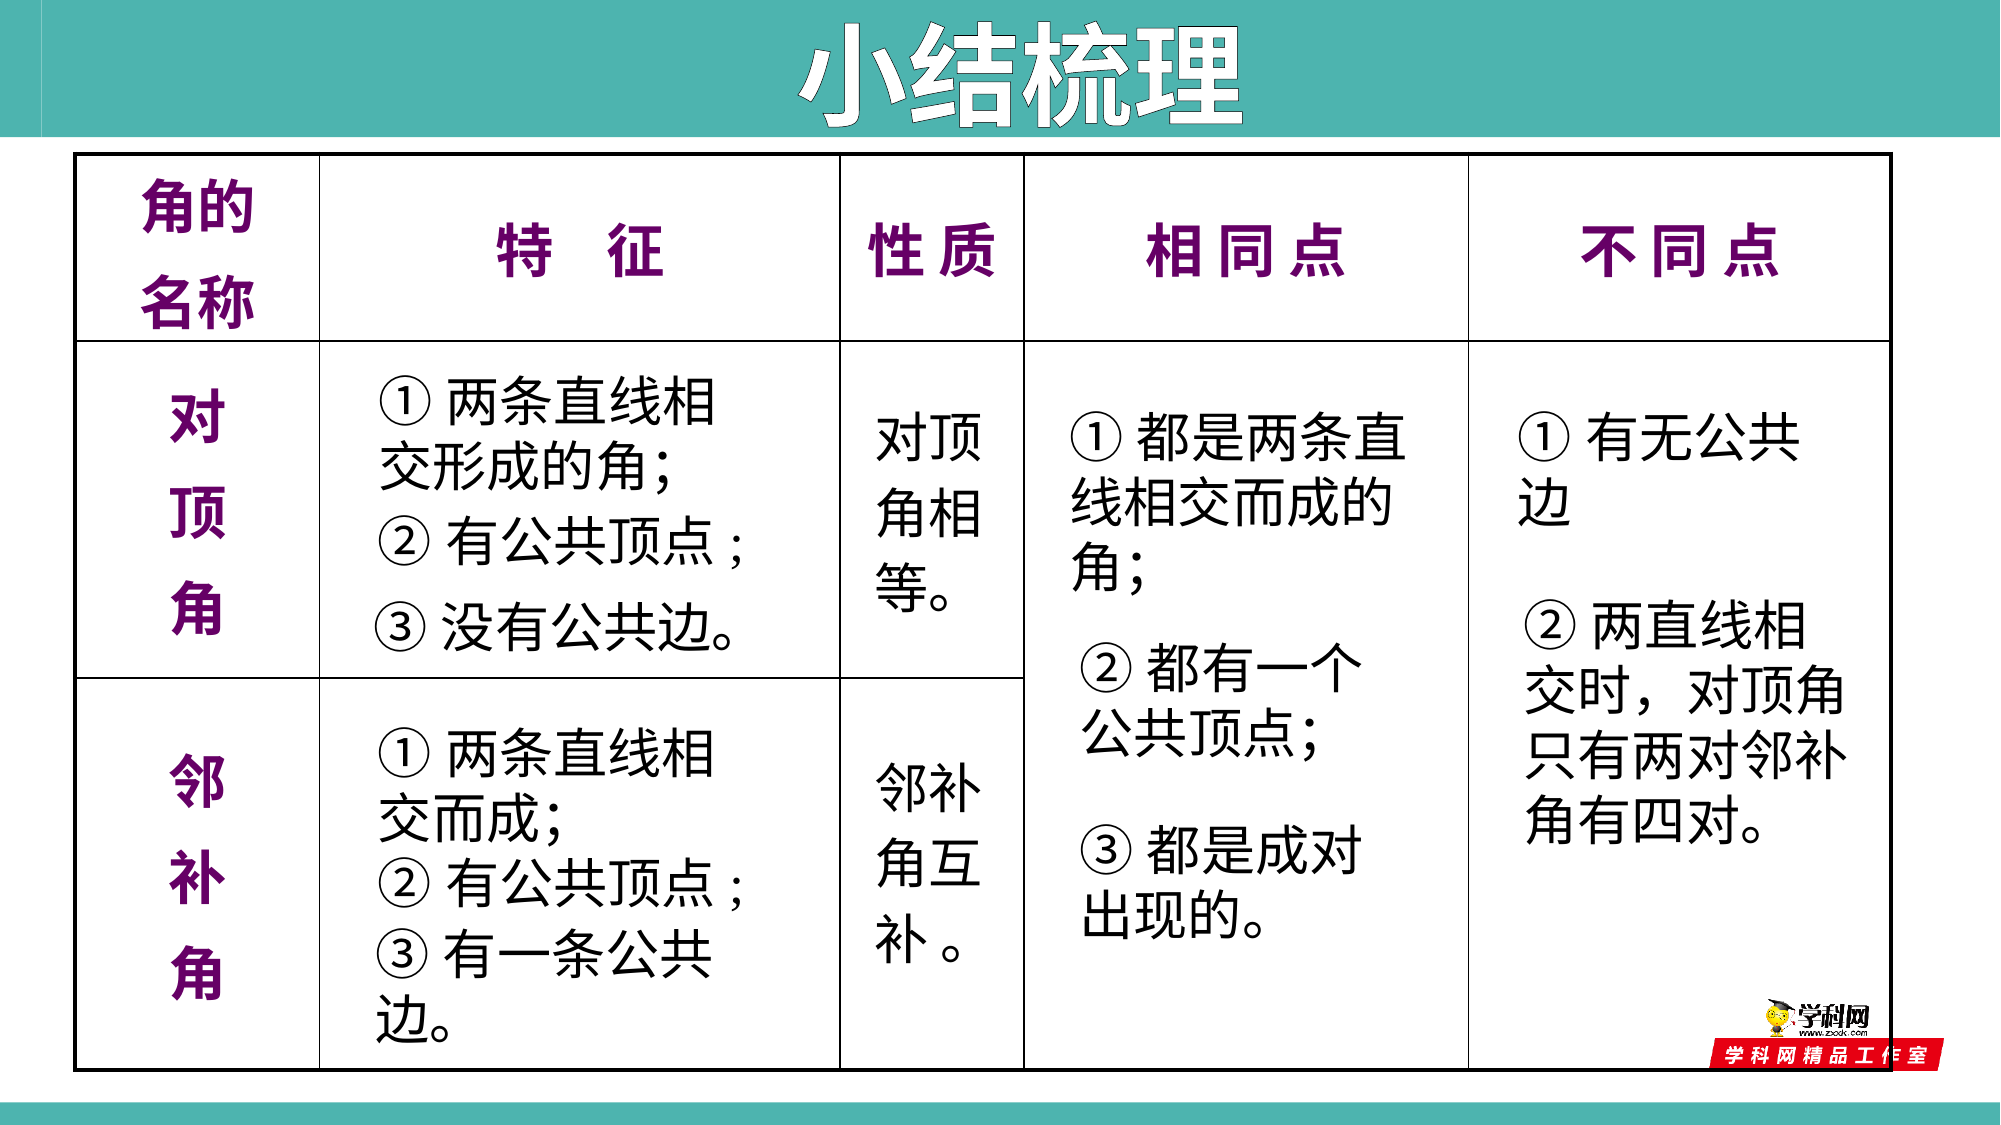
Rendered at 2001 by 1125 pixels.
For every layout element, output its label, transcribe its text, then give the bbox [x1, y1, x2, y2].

text_box ①两条直线相交而成； [363, 712, 765, 841]
text_box ②有公共顶点; [363, 505, 737, 580]
table_header 不 同 点 [1469, 156, 1889, 340]
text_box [0, 0, 2000, 138]
table_cell [841, 679, 1023, 1068]
text_box ①两条直线相交形成的角； [363, 360, 753, 505]
text_box 邻补 角互 补。 [859, 746, 1010, 997]
table_cell 对 顶 角 [77, 342, 319, 677]
text_box ②都有一个公共顶点； [1064, 627, 1396, 772]
text_box ①有无公共边 [1503, 395, 1864, 541]
text_box [0, 1100, 2000, 1125]
text_box ③没有公共边。 [358, 586, 782, 666]
picture [1893, 1038, 1944, 1071]
text_box 对顶 角相 等。 [859, 395, 1023, 640]
table_cell 邻 补 角 [77, 679, 319, 1068]
text_box ①都是两条直线相交而成的角； [1054, 395, 1449, 606]
text_box ②有公共顶点; [363, 841, 765, 913]
table_cell [1469, 342, 1889, 1068]
table_header 角的 名称 [77, 156, 319, 340]
table_cell [320, 679, 839, 1068]
table_cell [841, 342, 1023, 677]
text_box ③都是成对出现的。 [1064, 809, 1396, 954]
table_header 性 质 [841, 156, 1023, 340]
table_header 特 征 [320, 156, 839, 340]
text_box ③有一条公共边。 [360, 913, 778, 1058]
table_cell [320, 342, 839, 677]
table_cell [1025, 342, 1468, 1068]
text_box ②两直线相交时，对顶角只有两对邻补角有四对。 [1508, 584, 1869, 859]
table_header 相 同 点 [1025, 156, 1468, 340]
